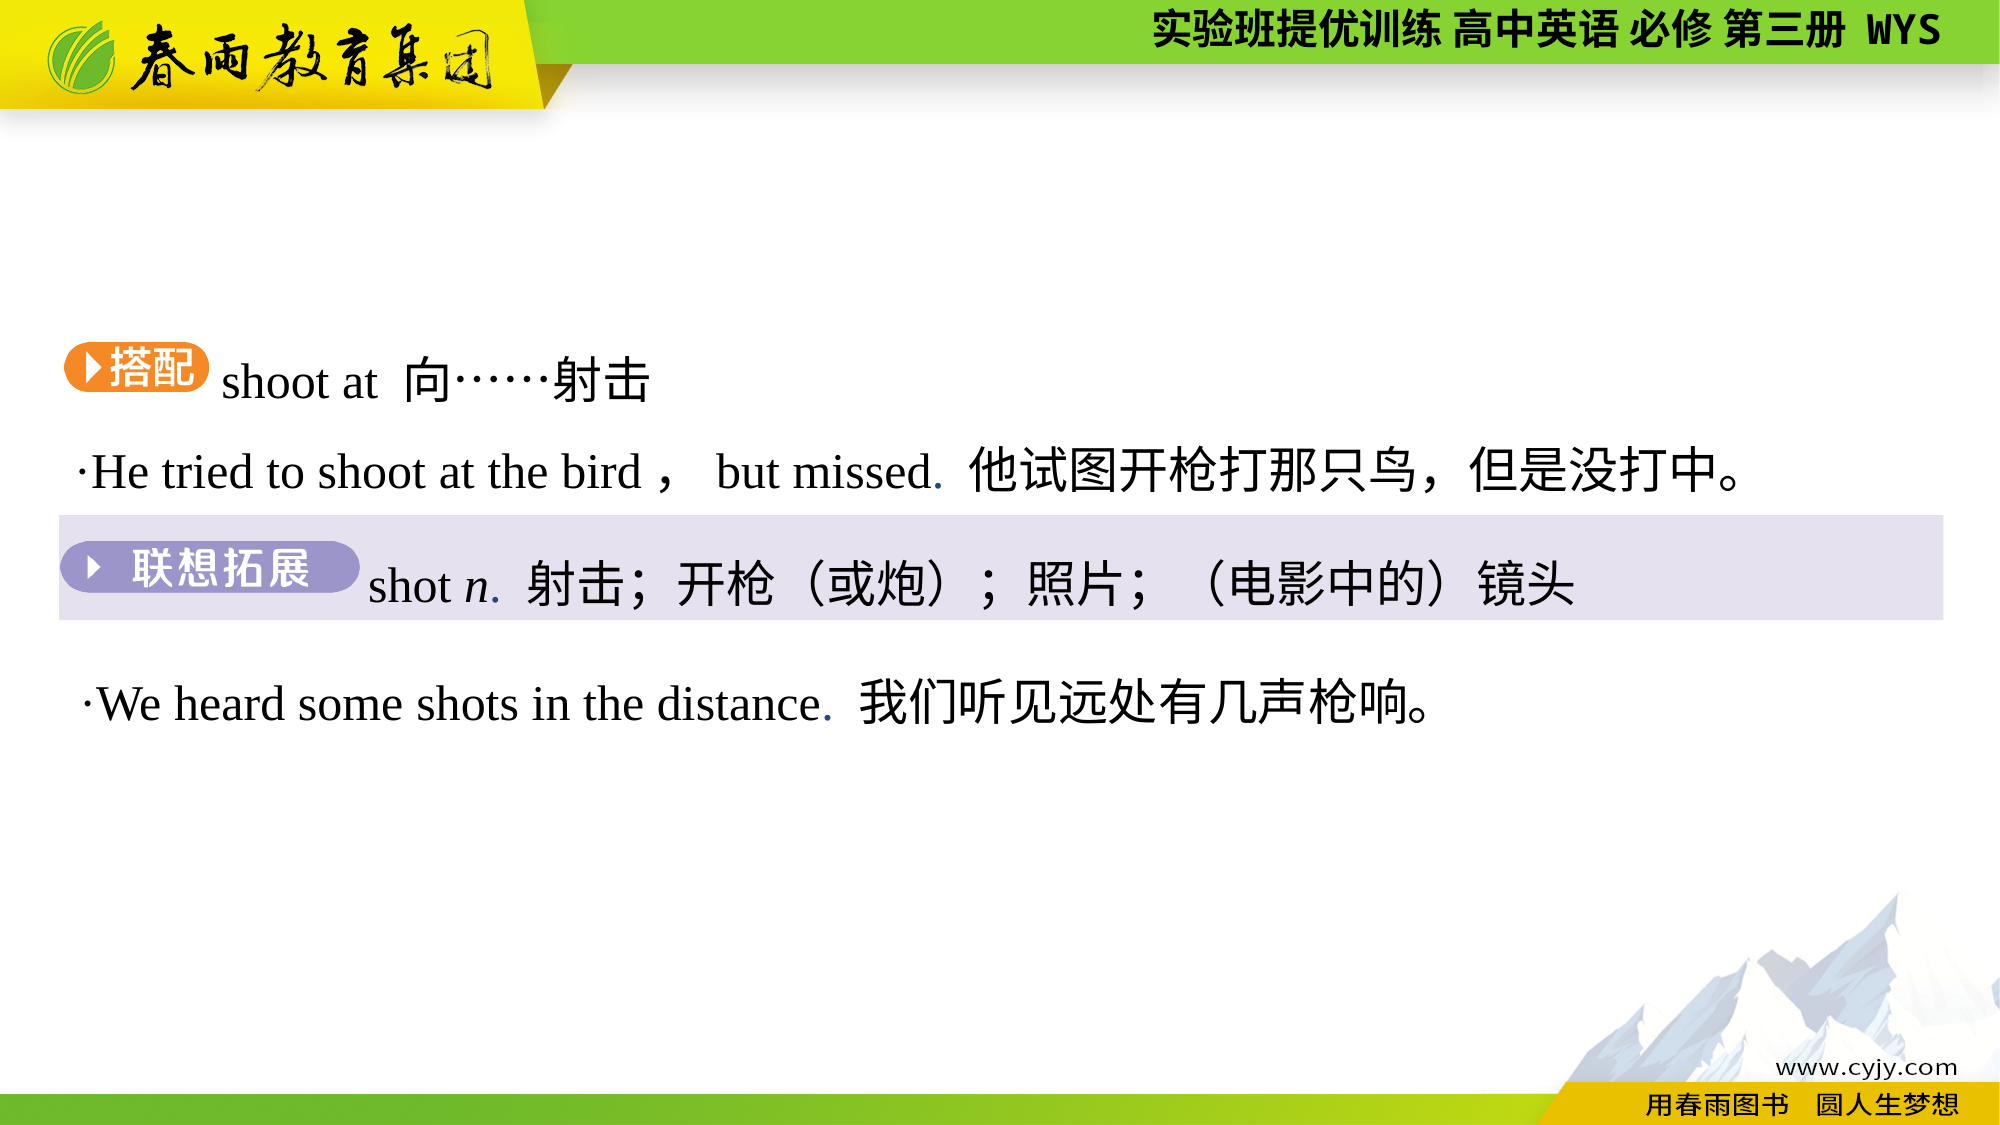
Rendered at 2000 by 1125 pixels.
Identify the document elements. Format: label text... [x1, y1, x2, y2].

text_box ·We heard some shots in the distance. 我们听见远处有几声枪响。 [64, 633, 1567, 739]
list shoot at 向……射击 ·He tried to shoot at the bird，but missed. 他试图开枪打那只鸟，但是没打中。 [59, 311, 1944, 497]
picture [0, 0, 2000, 1125]
text_box shot n. 射击；开枪（或炮）；照片；（电影中的）镜头 [59, 515, 1944, 621]
